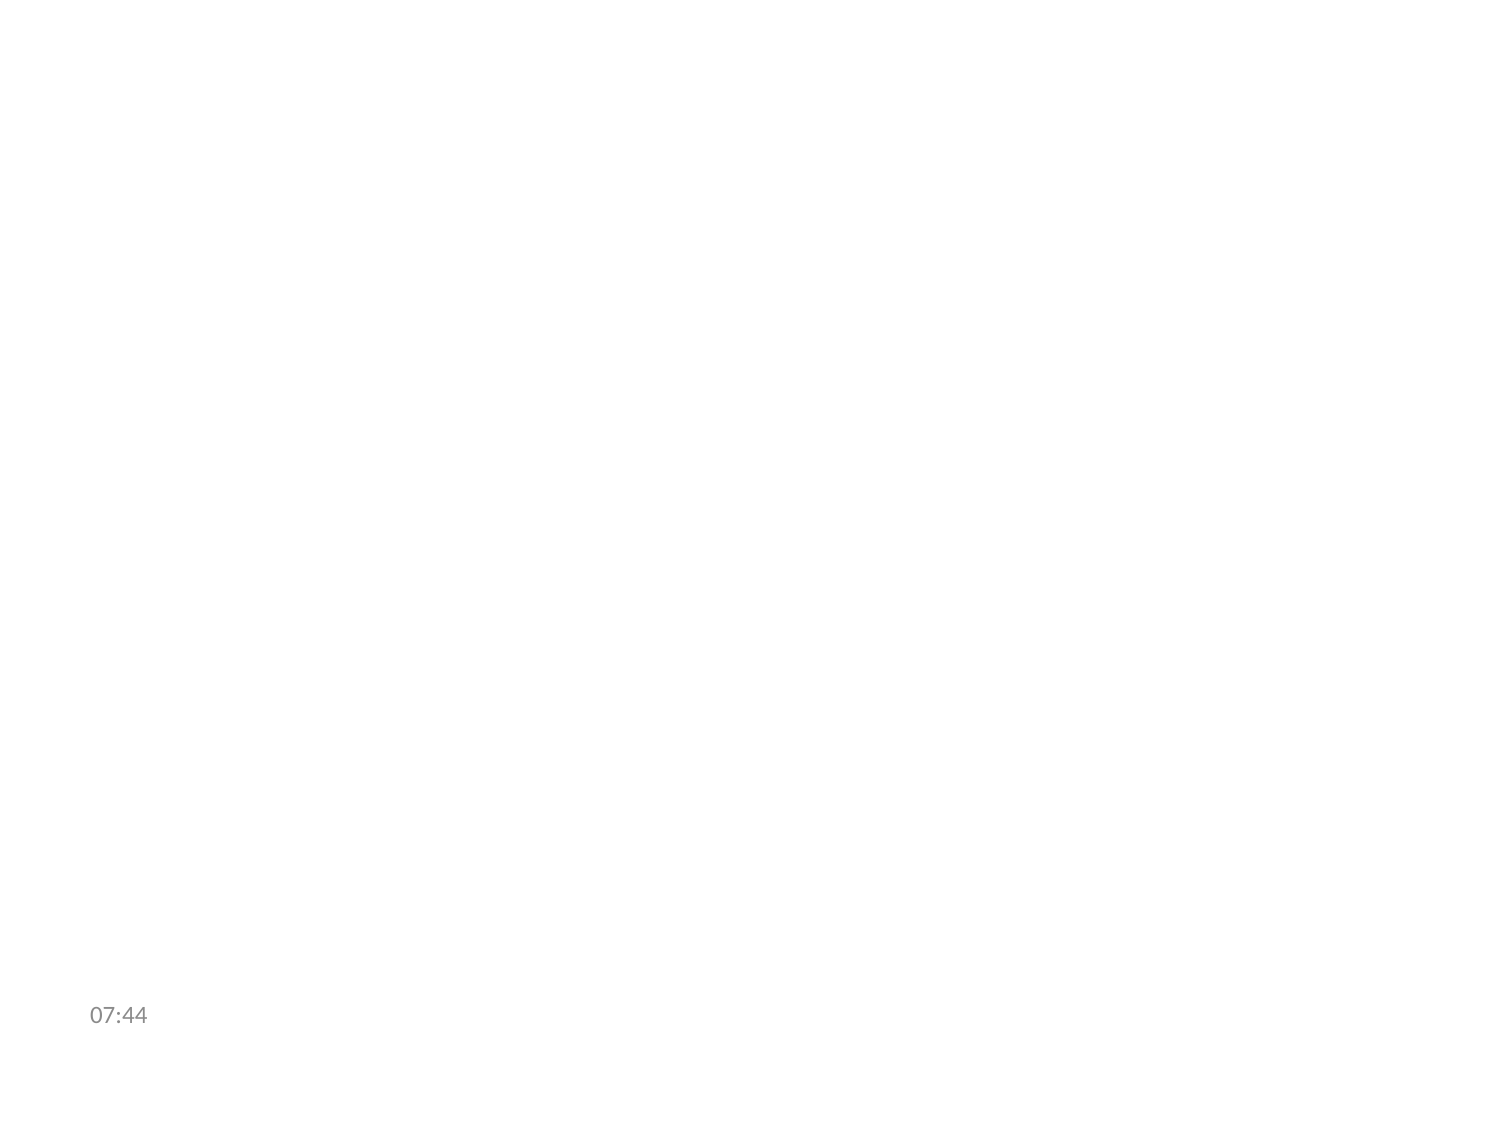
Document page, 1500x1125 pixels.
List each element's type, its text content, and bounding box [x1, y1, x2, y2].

text_box 15:35 [75, 983, 425, 1044]
